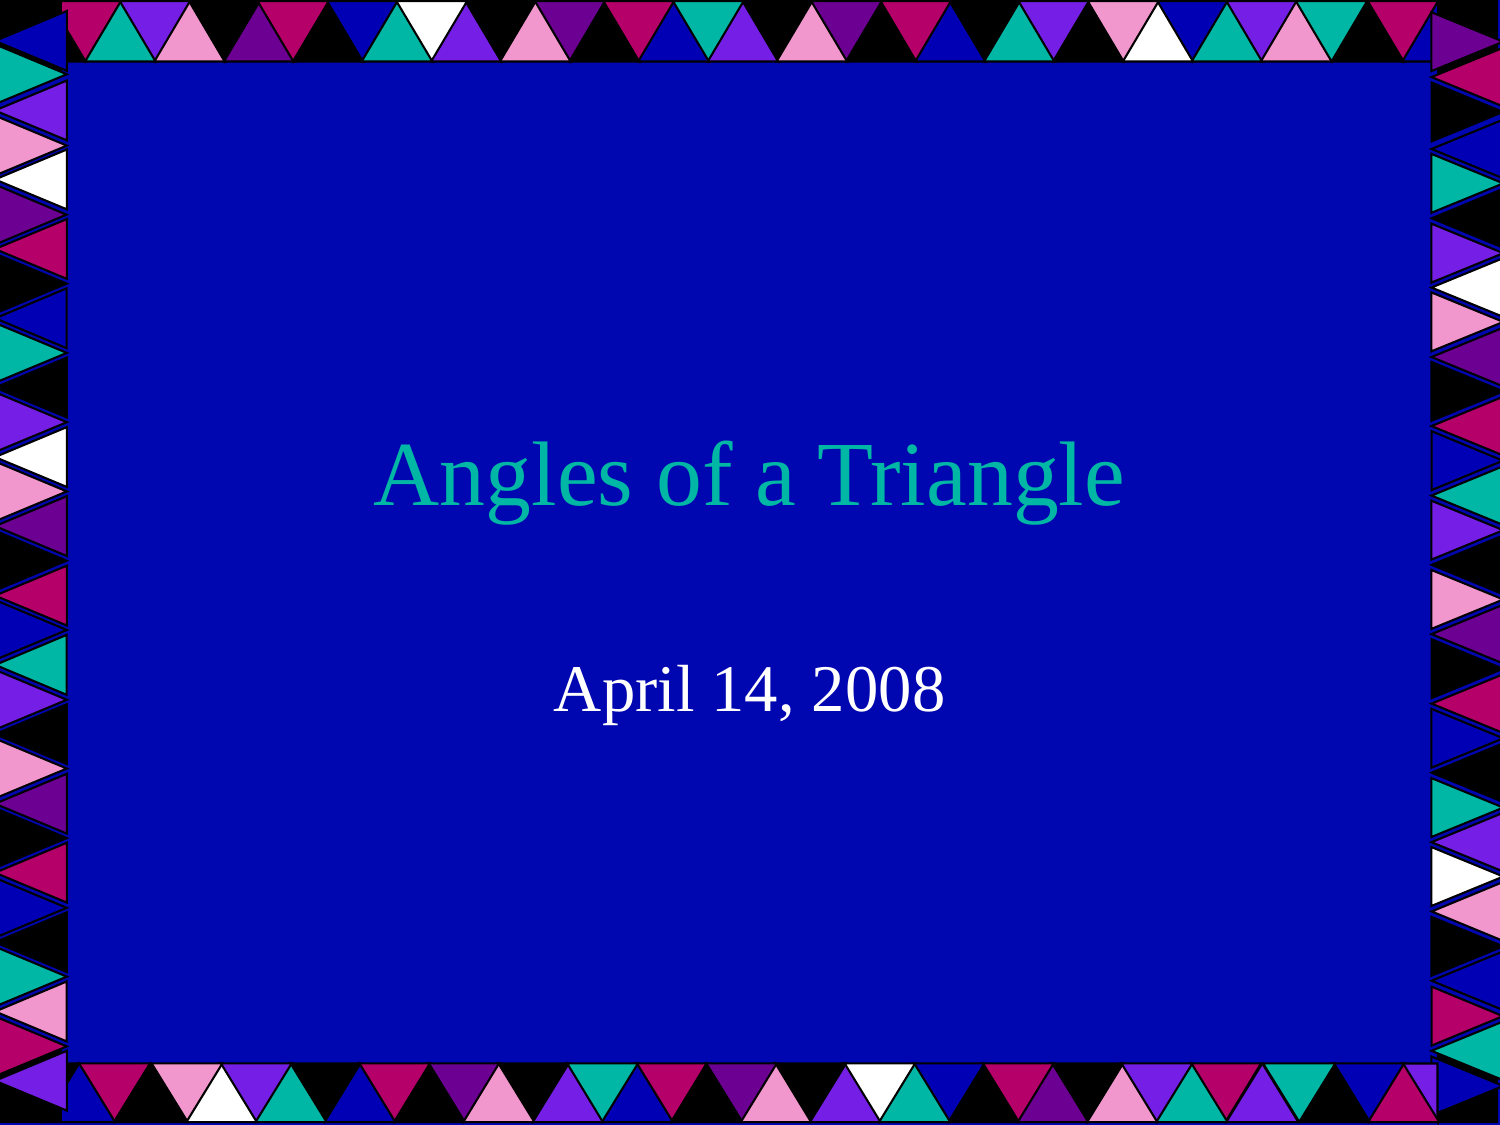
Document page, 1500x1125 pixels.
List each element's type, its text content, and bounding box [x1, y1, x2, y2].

title Angles of a Triangle [112, 374, 1388, 563]
subtitle April 14, 2008 [224, 637, 1276, 926]
